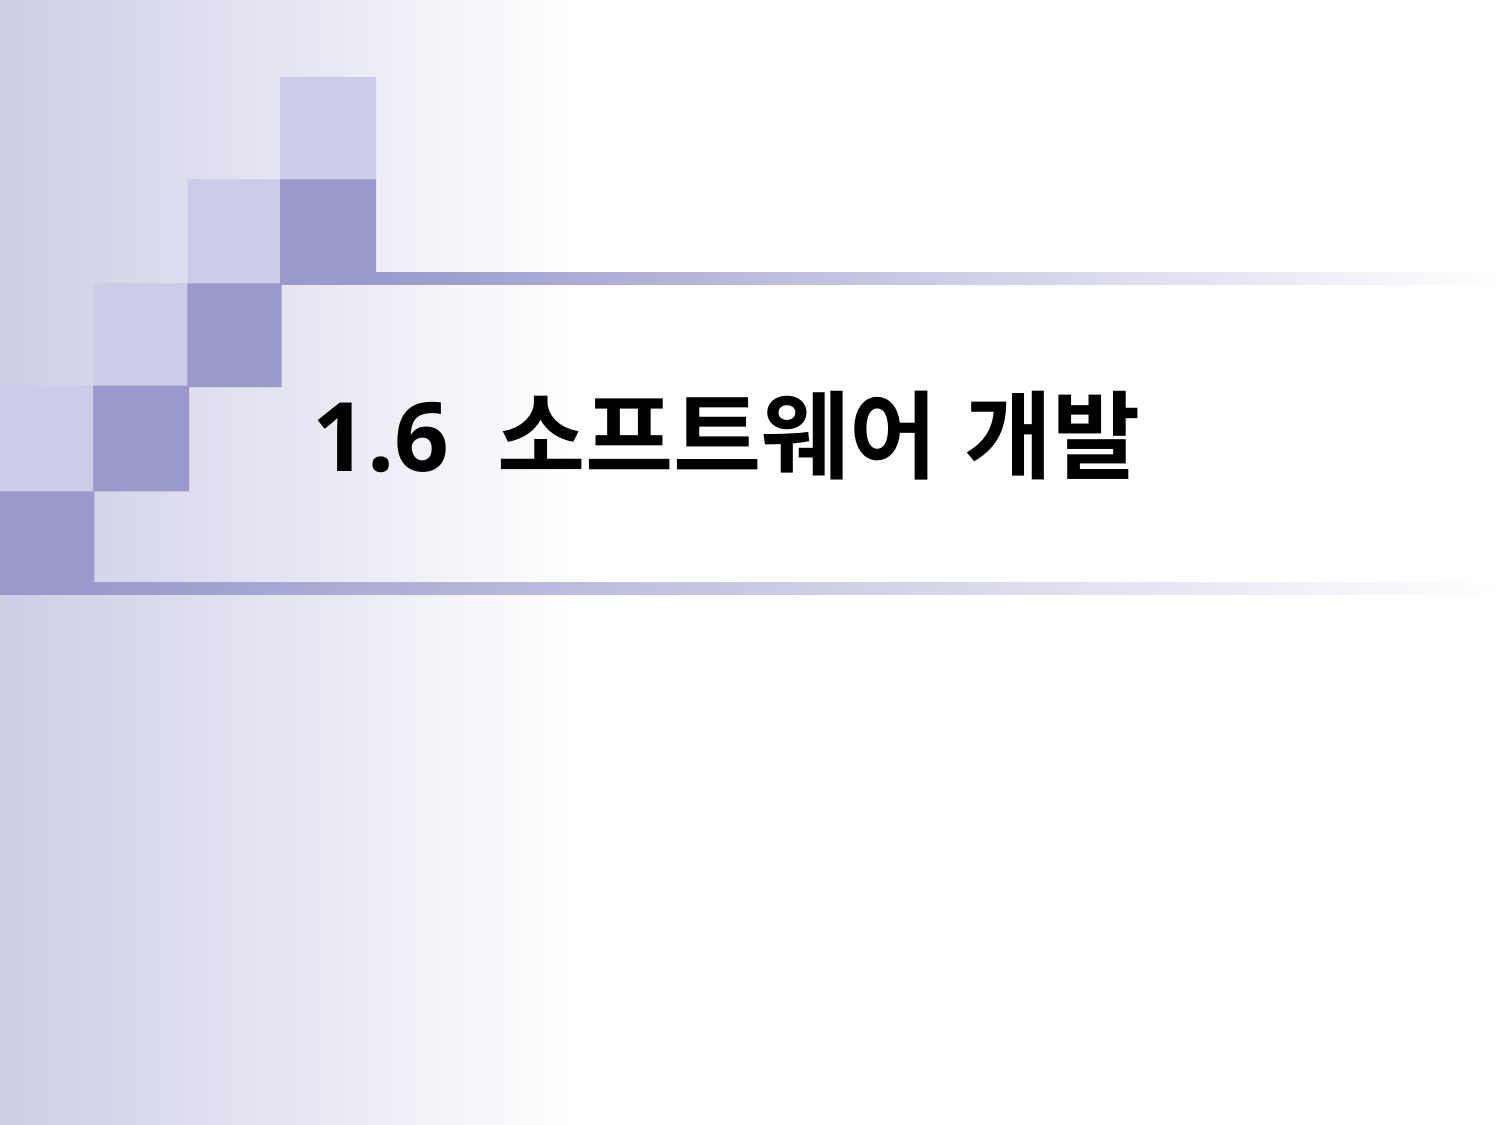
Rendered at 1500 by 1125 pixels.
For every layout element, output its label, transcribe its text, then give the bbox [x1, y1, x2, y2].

text_box 1.6 소프트웨어 개발 [297, 291, 1484, 575]
